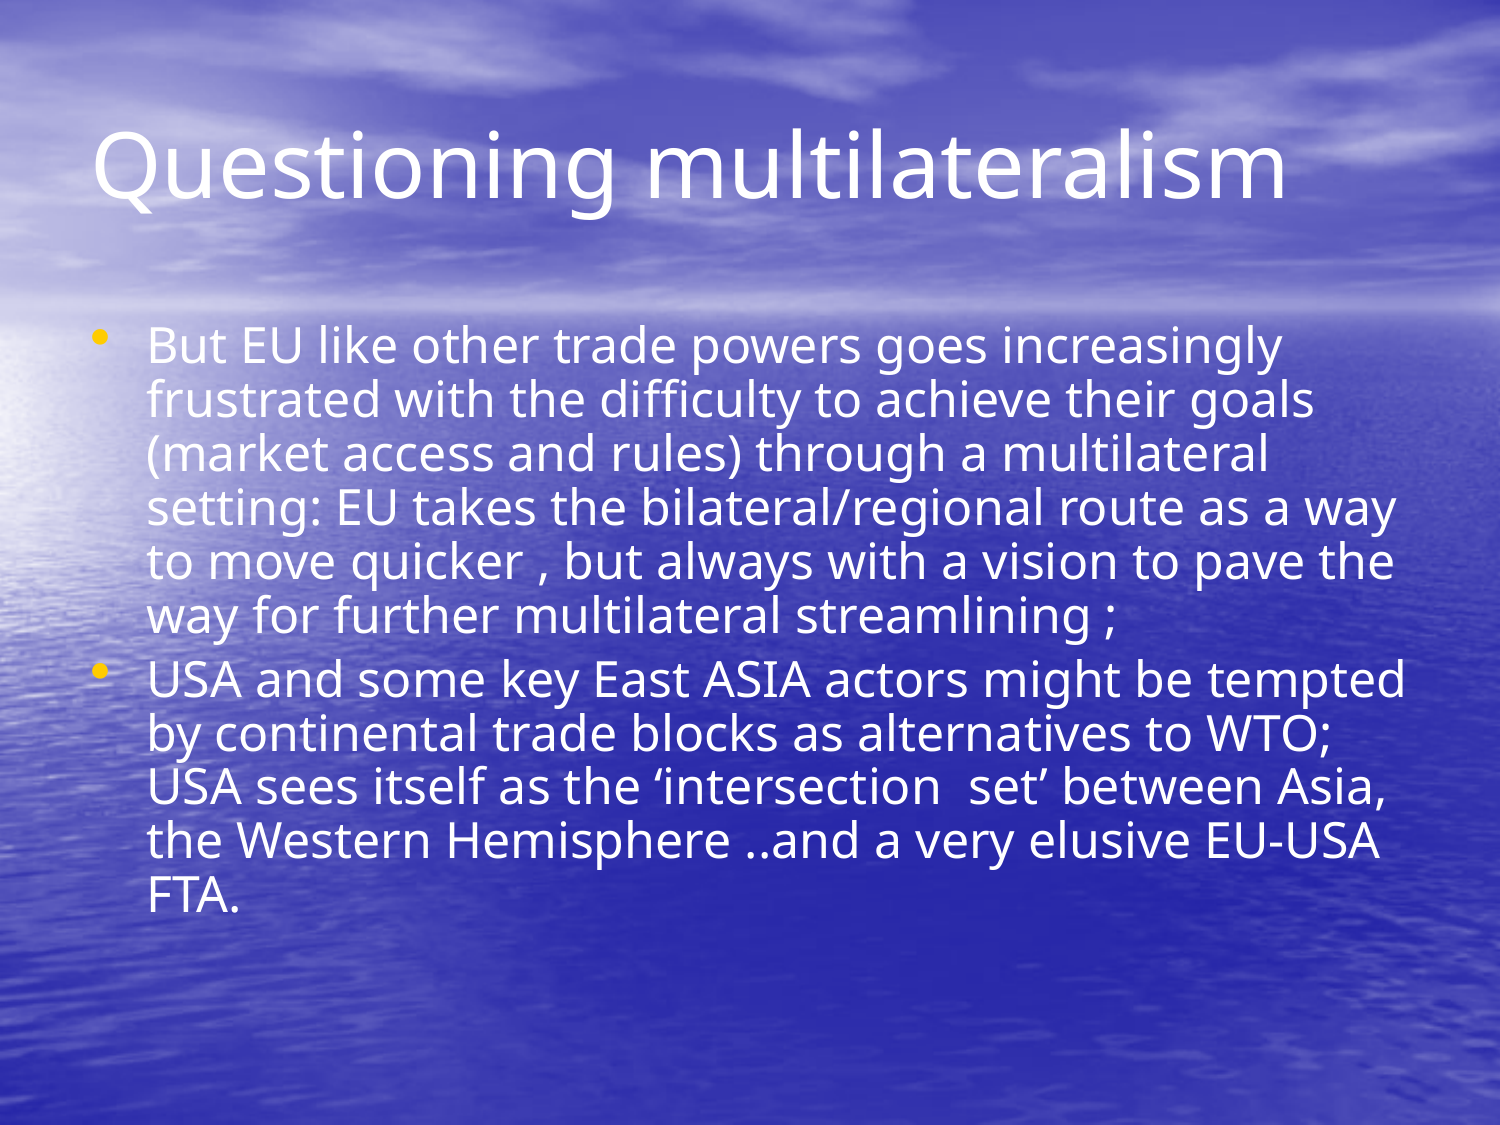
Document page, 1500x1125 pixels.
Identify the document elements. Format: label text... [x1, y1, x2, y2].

title Questioning multilateralism [74, 47, 1426, 276]
list But EU like other trade powers goes increasingly frustrated with the difficulty to achieve their goals (market access and rules) through a multilateral setting: EU takes the bilateral/regional route as a way to move quicker , but always with a vision to pave the way for further multilateral streamlining ; USA and some key East ASIA actors might be tempted by continental trade blocks as alternatives to WTO; USA sees itself as the ‘intersection set’ between Asia, the Western Hemisphere ..and a very elusive EU-USA FTA. [74, 312, 1426, 988]
